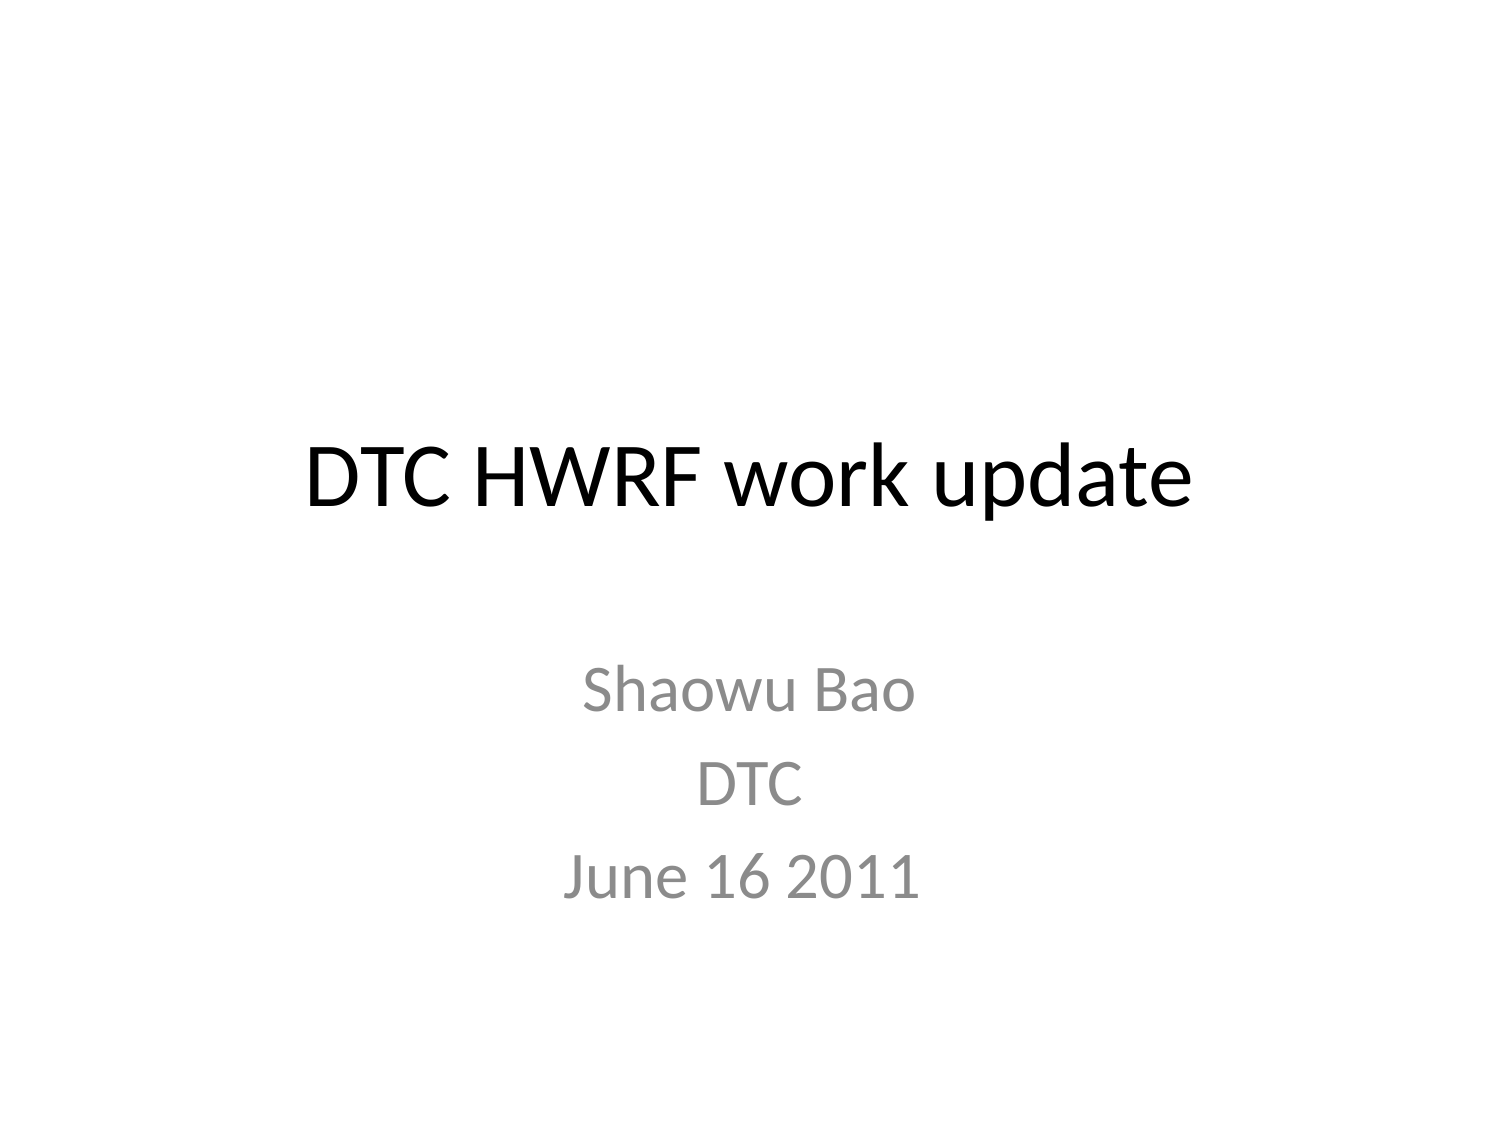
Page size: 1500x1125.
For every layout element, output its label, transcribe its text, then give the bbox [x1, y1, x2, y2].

title DTC HWRF work update [112, 349, 1388, 591]
subtitle Shaowu Bao DTC June 16 2011 [225, 637, 1275, 925]
